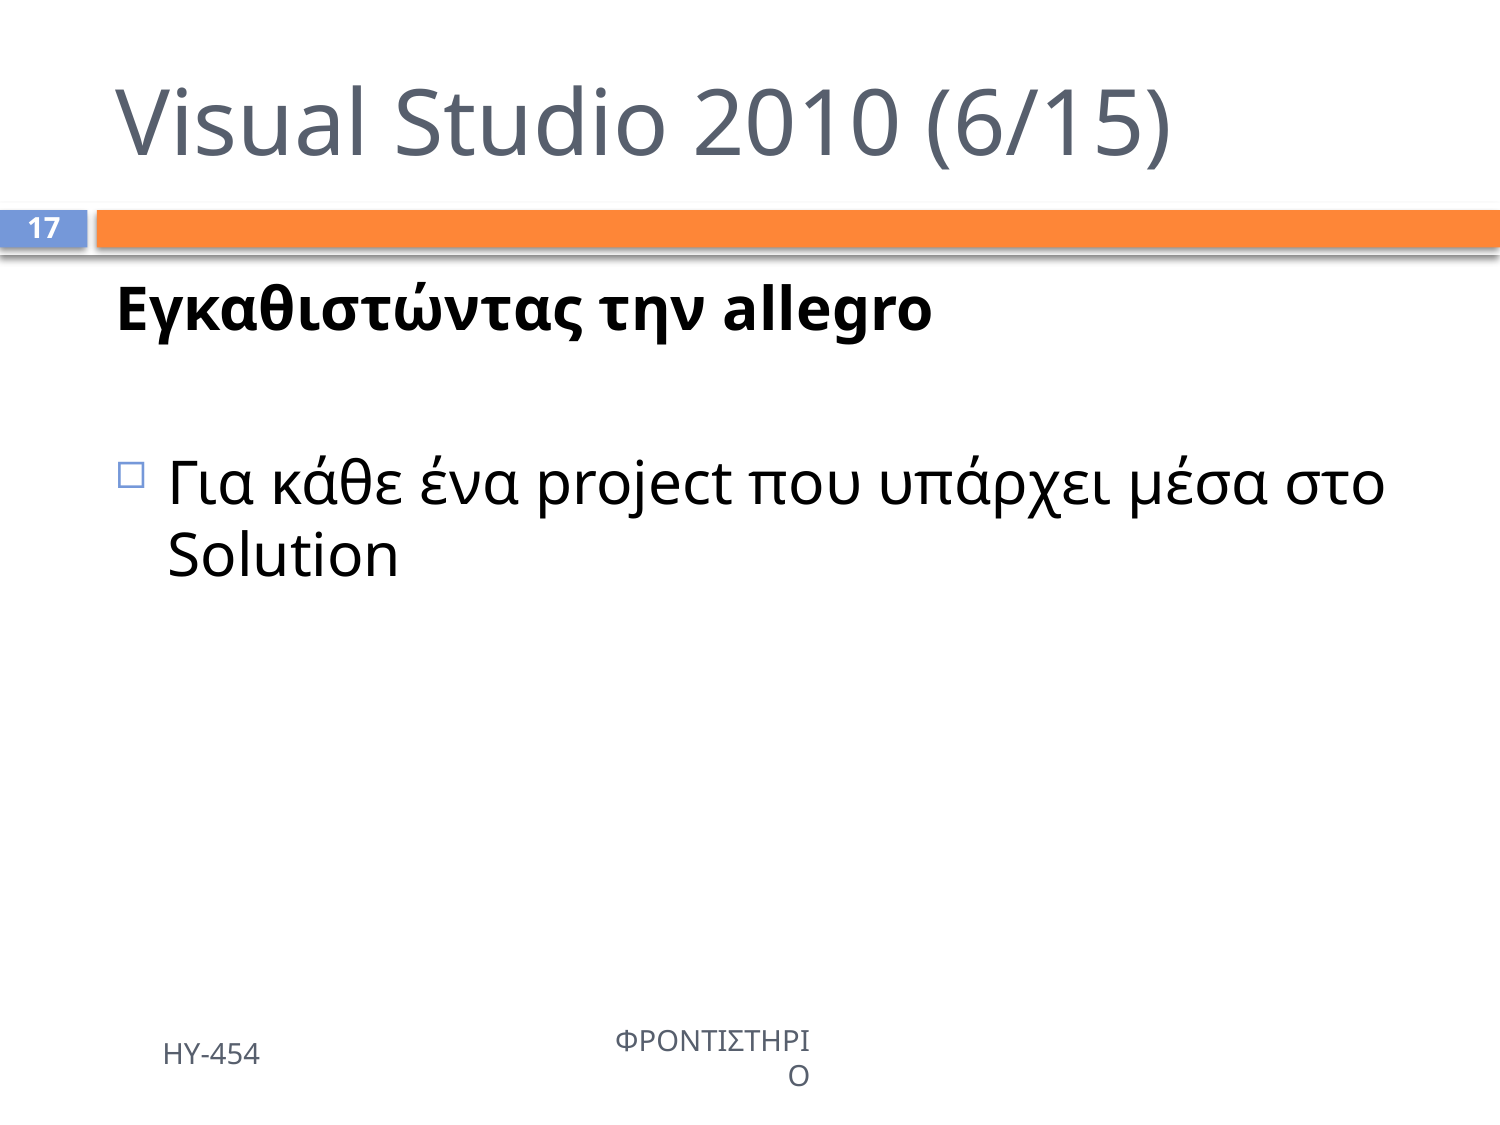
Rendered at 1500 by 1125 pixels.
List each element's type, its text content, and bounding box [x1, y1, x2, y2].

title Visual Studio 2010 (6/15) [100, 37, 1438, 200]
footer ΗΥ-454 [99, 1024, 275, 1085]
list Εγκαθιστώντας την allegro Για κάθε ένα project που υπάρχει μέσα στο Solution [100, 262, 1438, 1000]
slide_number 17 [0, 208, 88, 249]
